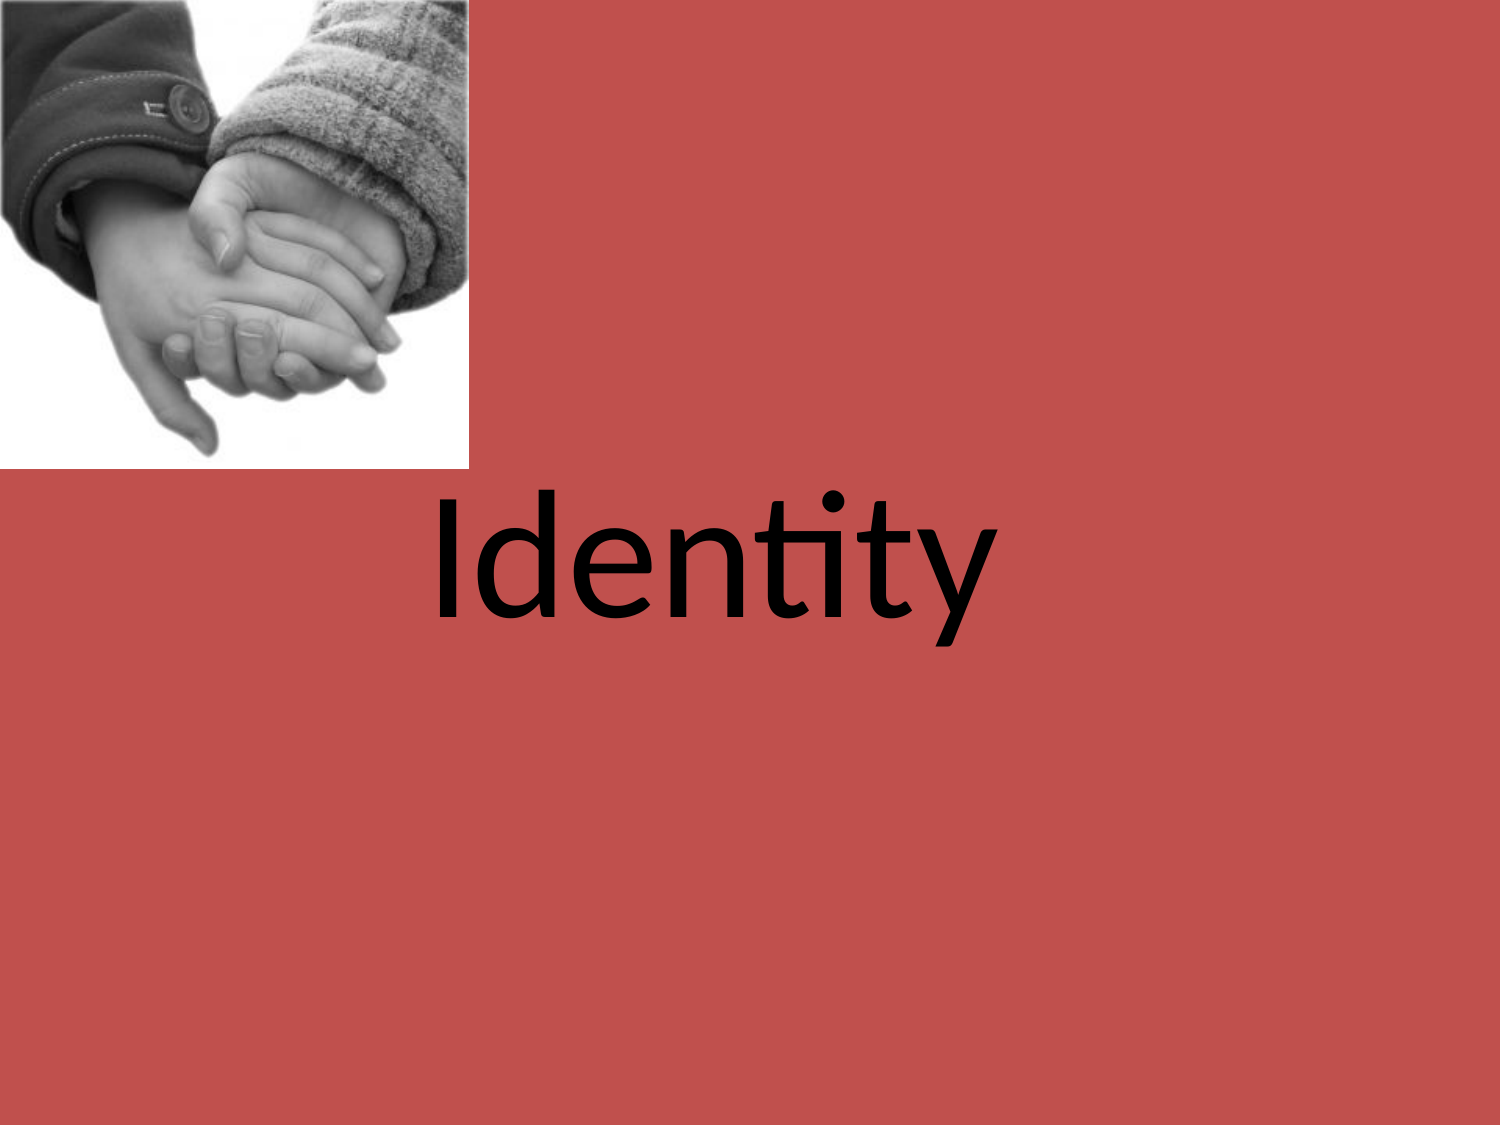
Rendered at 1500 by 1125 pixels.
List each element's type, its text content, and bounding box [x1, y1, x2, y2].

text_box Identity [0, 224, 1500, 863]
picture [0, 0, 469, 469]
